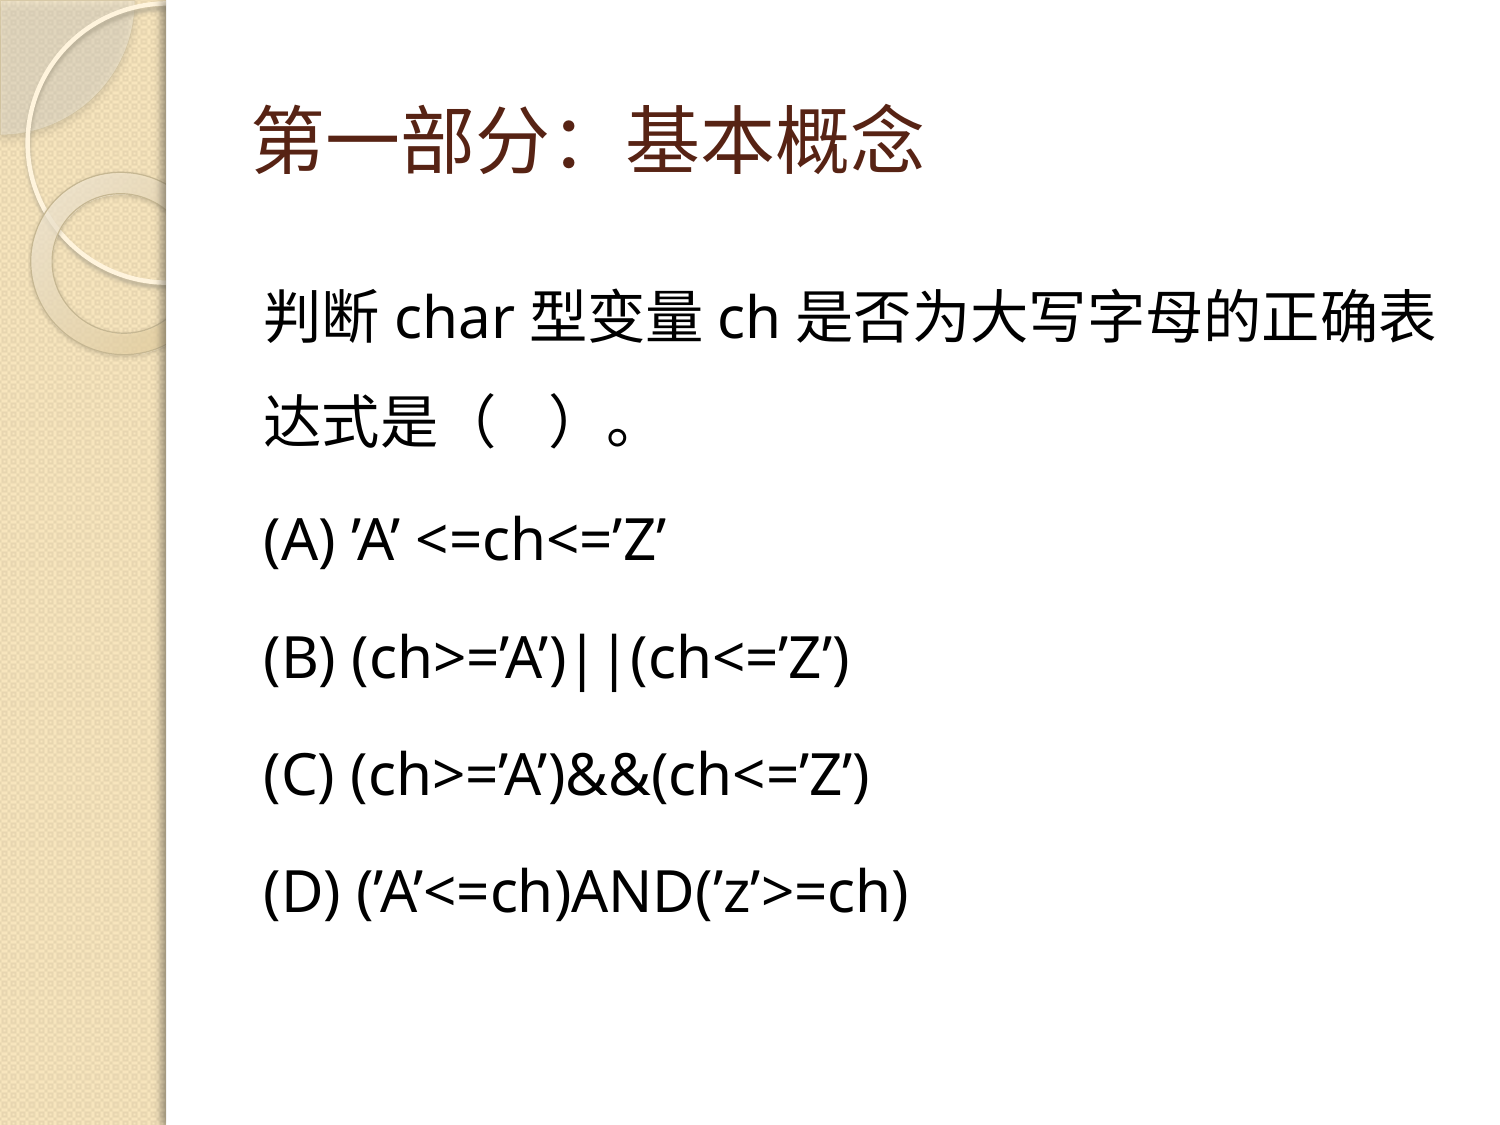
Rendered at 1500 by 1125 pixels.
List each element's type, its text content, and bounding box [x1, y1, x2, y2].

title 第一部分：基本概念 [235, 45, 1466, 233]
list 判断char型变量ch是否为大写字母的正确表达式是（ ）。 (A) ’A’ <=ch<=’Z’ (B) (ch>=’A’)||(ch<=’Z’) (C) (ch>=’A’)&&(ch<=’Z’) (D) (’A’<=ch)AND(’z’>=ch) [235, 237, 1466, 1025]
